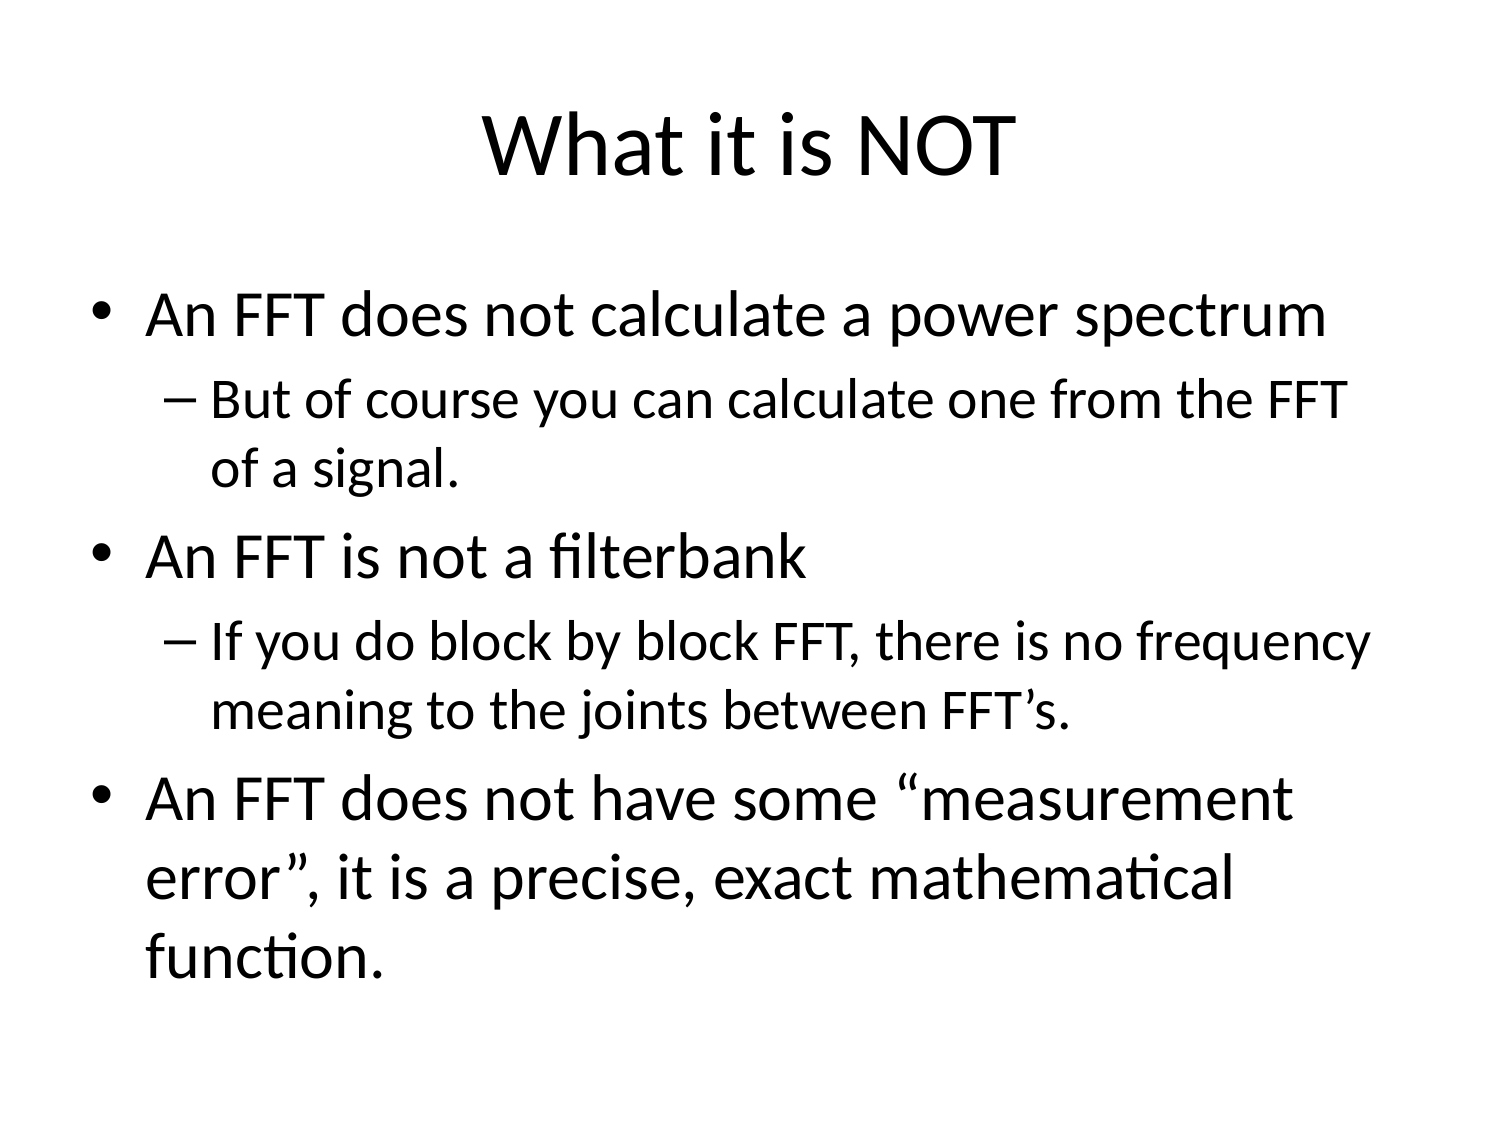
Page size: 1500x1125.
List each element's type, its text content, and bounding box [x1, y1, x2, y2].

list An FFT does not calculate a power spectrum But of course you can calculate one from the FFT of a signal. An FFT is not a filterbank If you do block by block FFT, there is no frequency meaning to the joints between FFT’s. An FFT does not have some “measurement error”, it is a precise, exact mathematical function. [75, 262, 1425, 1005]
title What it is NOT [75, 45, 1425, 233]
